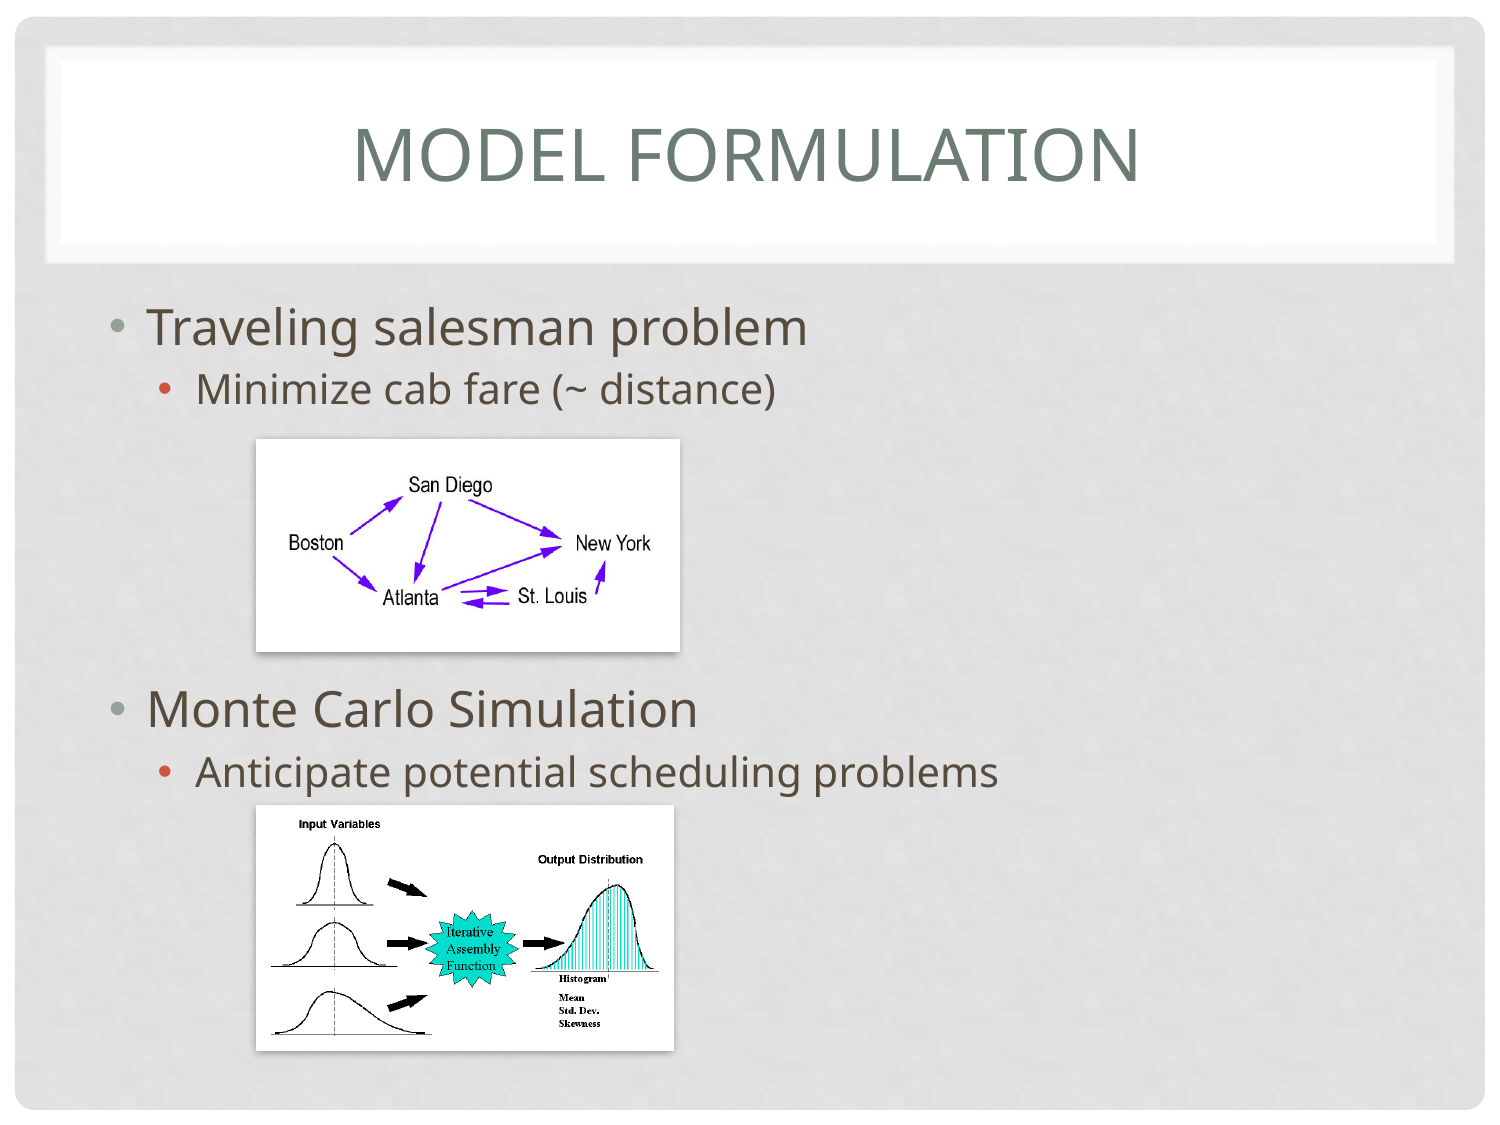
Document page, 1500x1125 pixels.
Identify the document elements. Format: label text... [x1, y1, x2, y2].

picture [270, 819, 660, 1037]
picture [270, 453, 666, 638]
list Traveling salesman problem Minimize cab fare (~ distance) Monte Carlo Simulation Anticipate potential scheduling problems [75, 287, 1425, 1005]
title Model Formulation [69, 66, 1425, 238]
